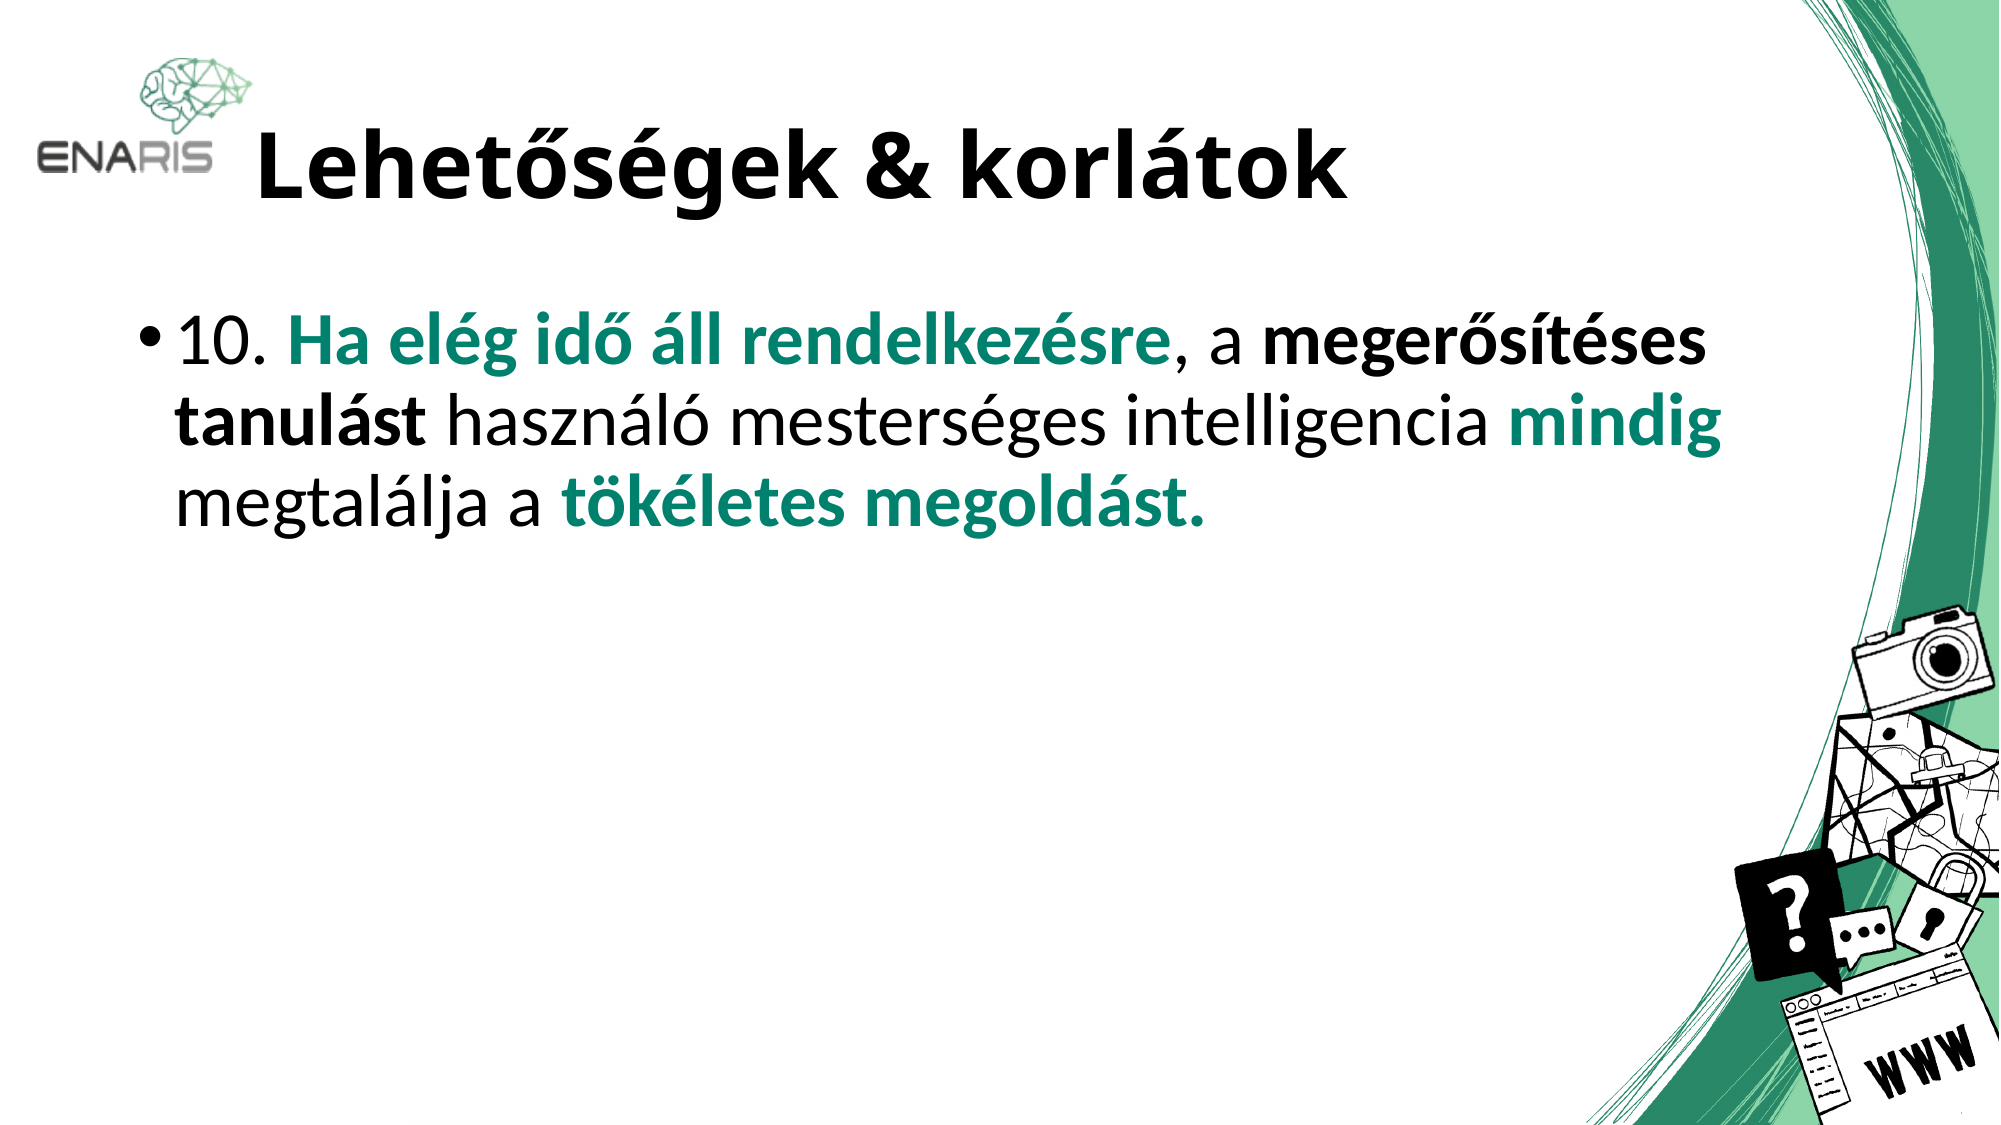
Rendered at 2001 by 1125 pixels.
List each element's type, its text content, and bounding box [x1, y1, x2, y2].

title Lehetőségek & korlátok [253, 59, 1863, 278]
picture [37, 58, 254, 173]
picture [408, 0, 1999, 1125]
list 10. Ha elég idő áll rendelkezésre, a megerősítéses tanulást használó mesterséges intelligencia mindig megtalálja a tökéletes megoldást. [137, 299, 1728, 1014]
